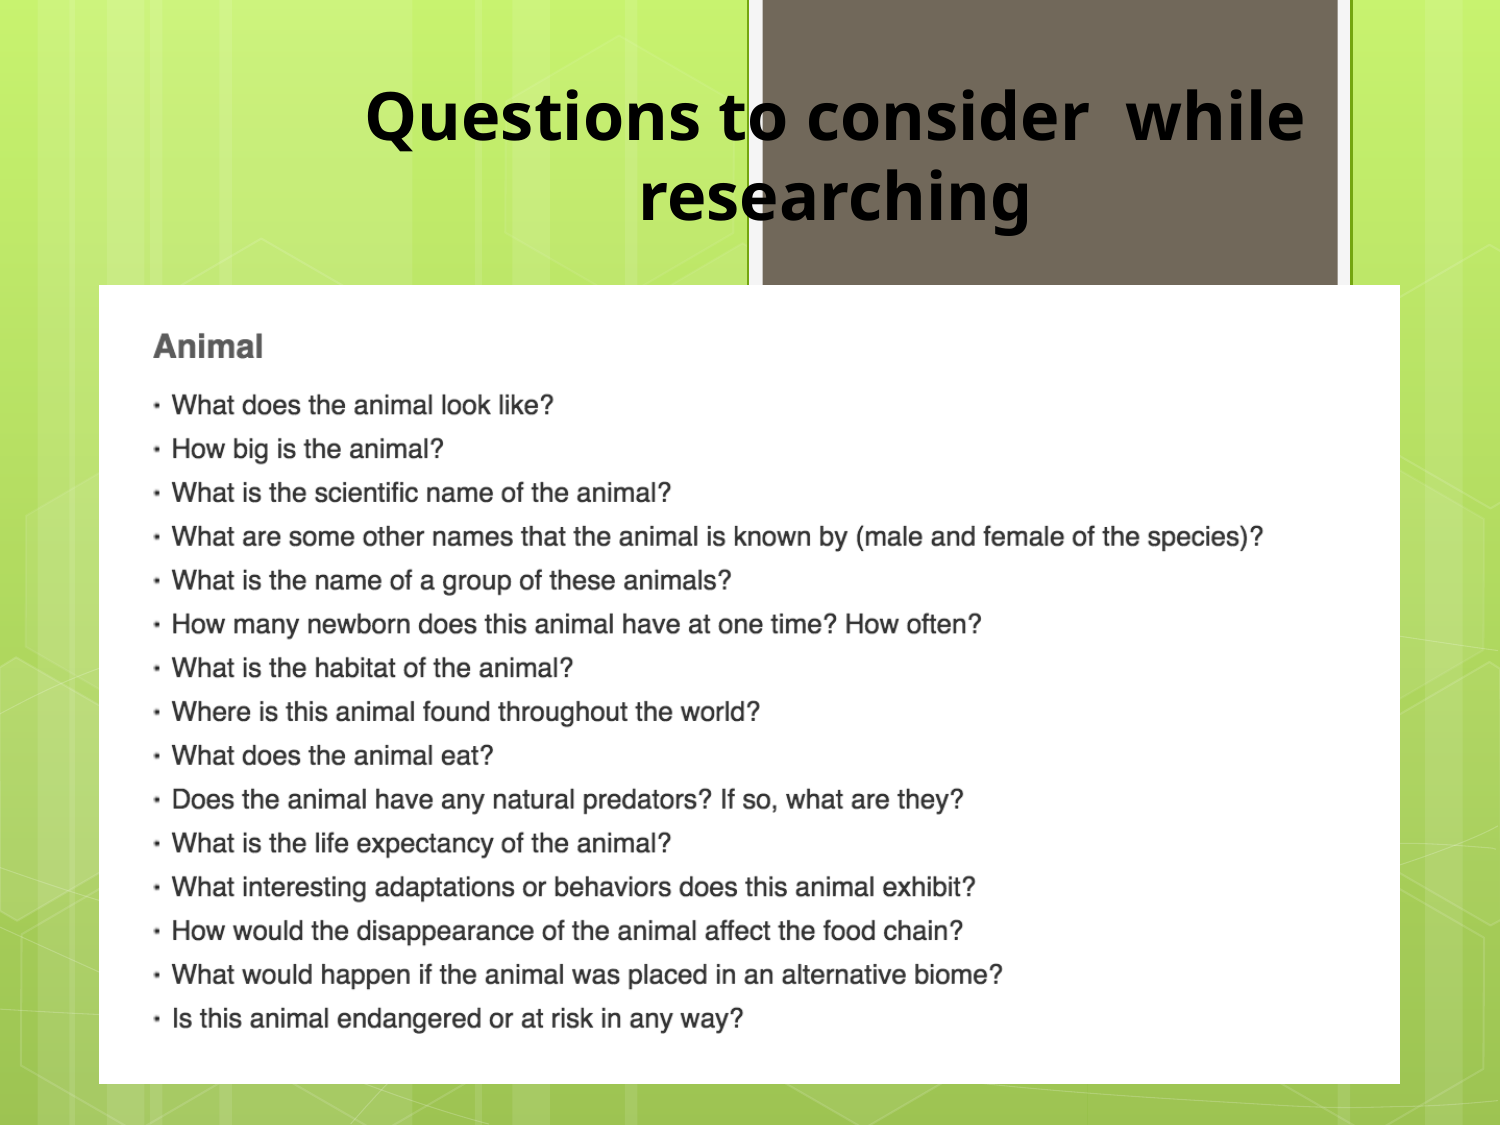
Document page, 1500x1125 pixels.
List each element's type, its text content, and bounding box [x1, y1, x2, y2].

picture [99, 285, 1401, 1084]
text_box Questions to consider while researching [270, 66, 1400, 242]
